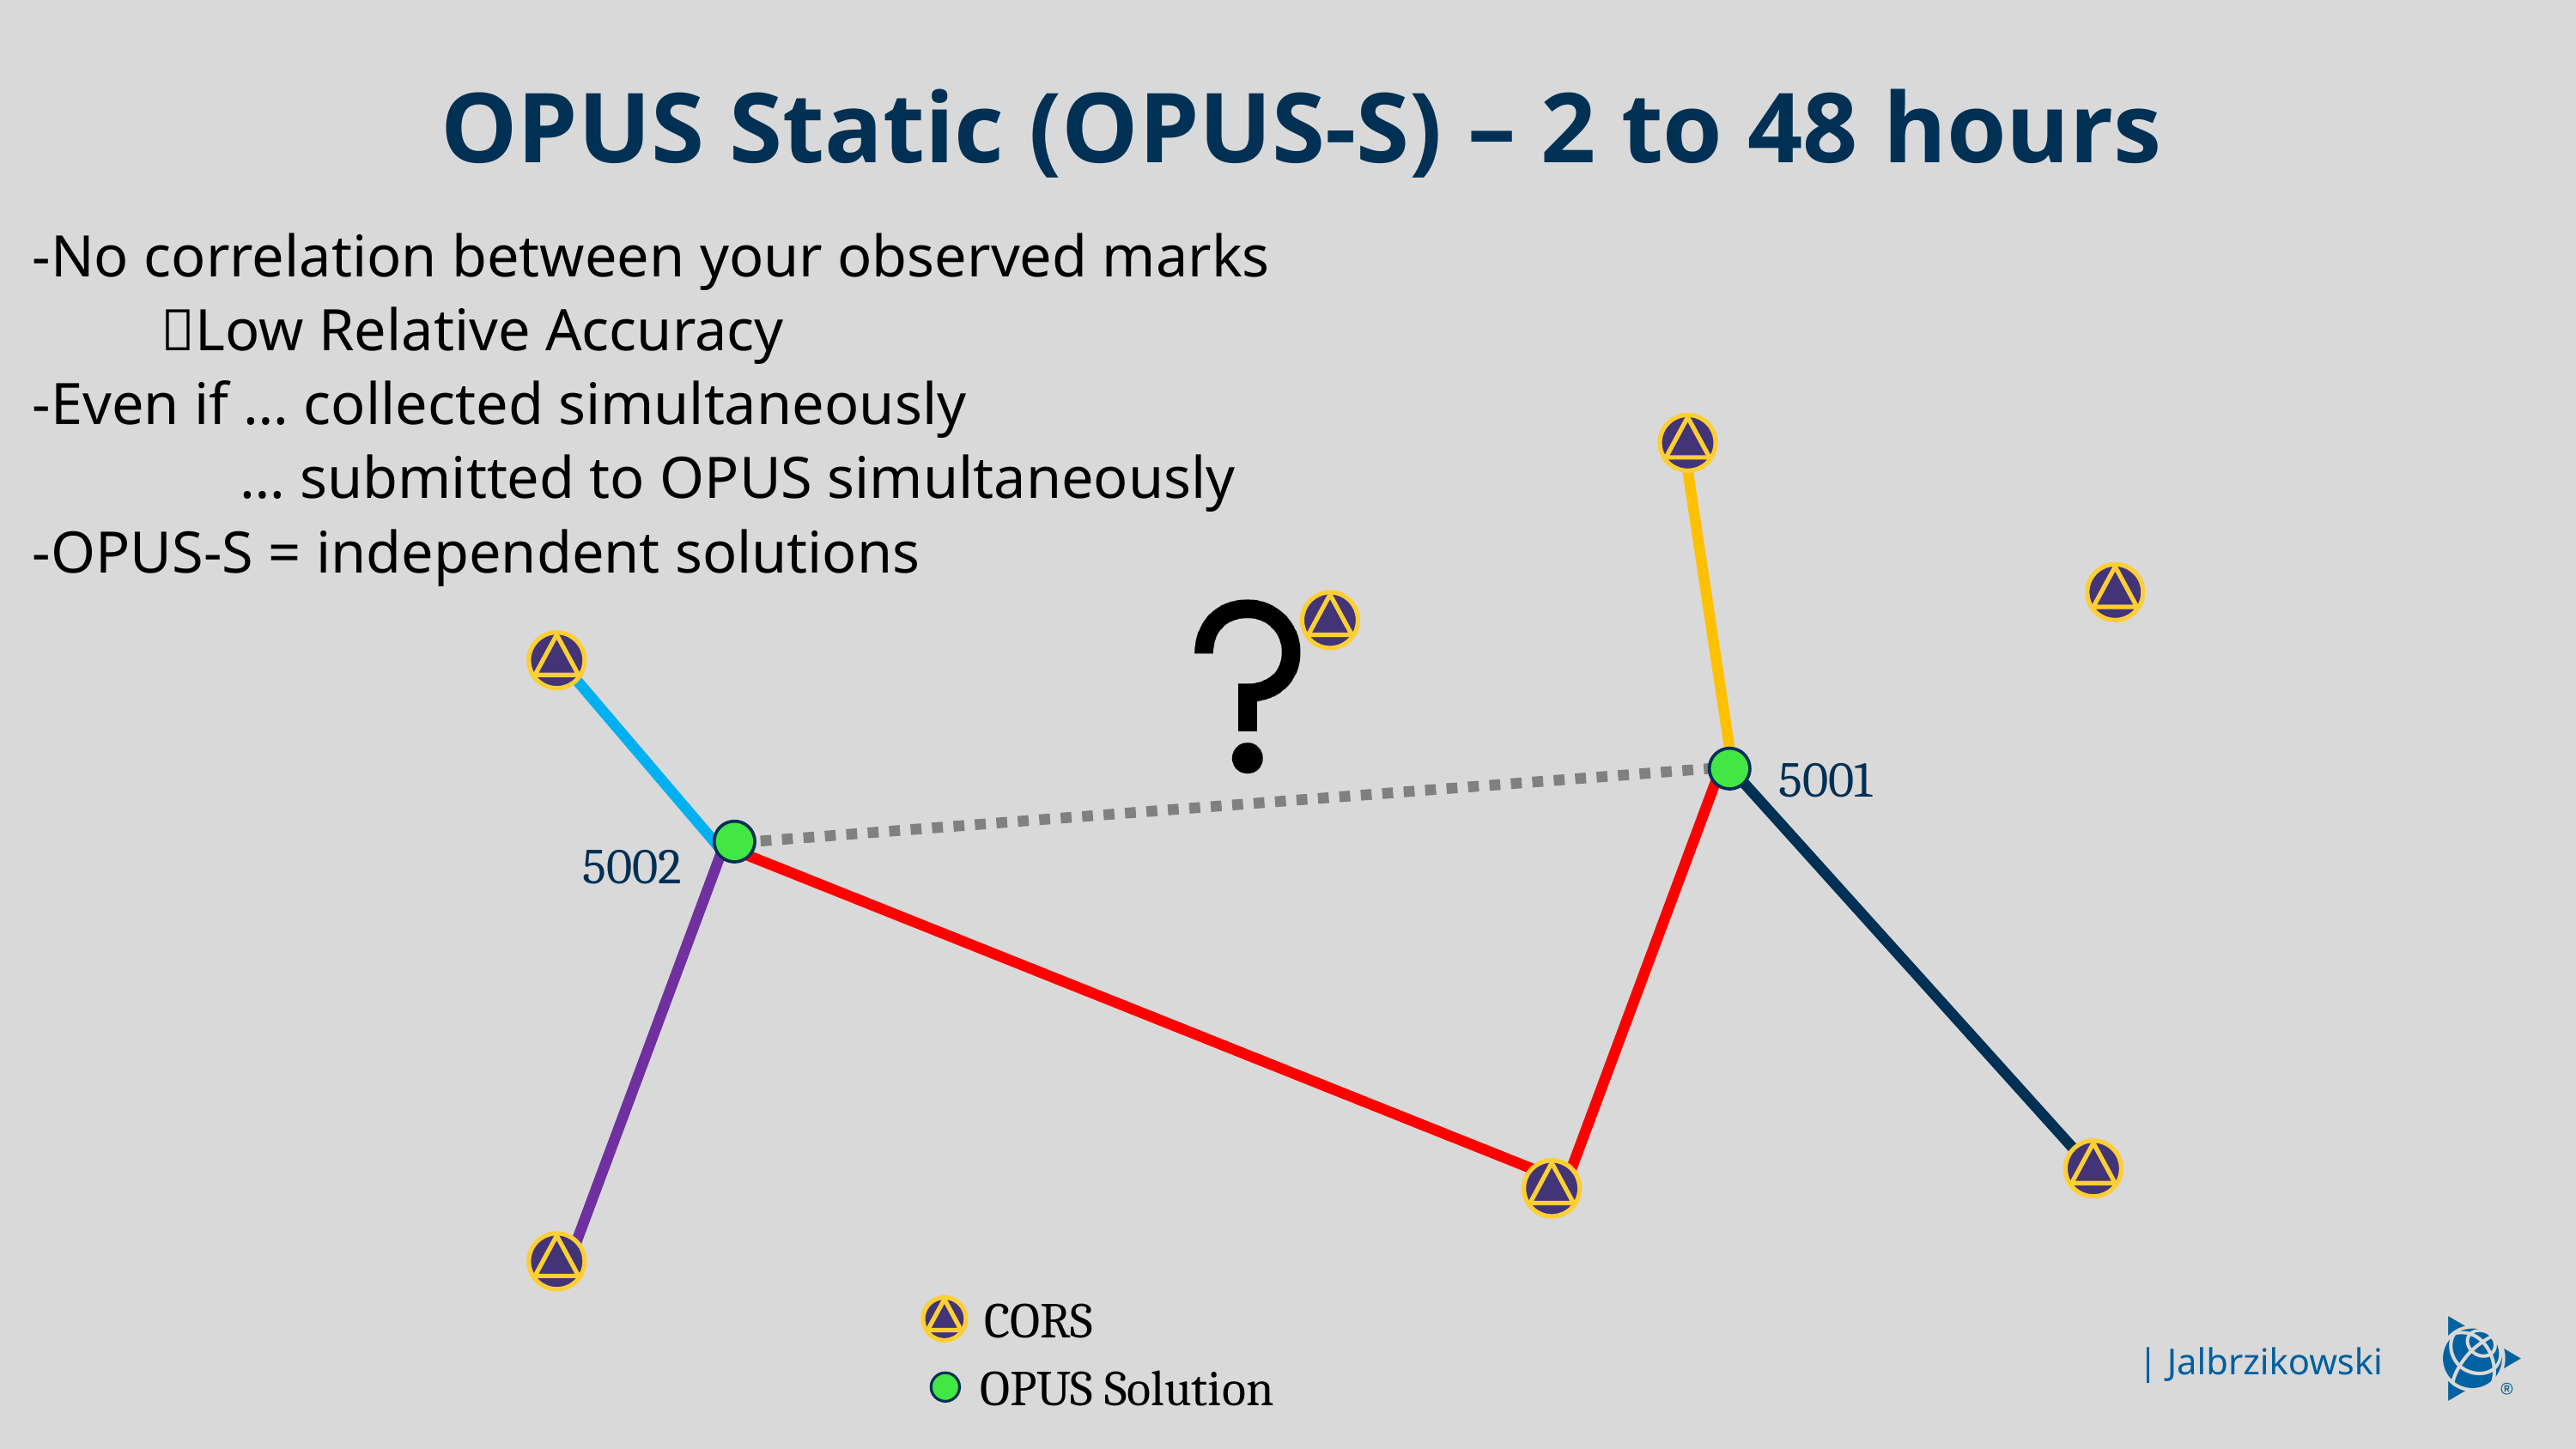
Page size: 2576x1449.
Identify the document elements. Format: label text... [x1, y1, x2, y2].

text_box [528, 632, 586, 688]
picture [2443, 1316, 2521, 1401]
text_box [1571, 782, 1716, 1169]
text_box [1659, 415, 1716, 471]
text_box [1707, 746, 1753, 791]
text_box 5002 [569, 827, 695, 900]
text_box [2065, 1140, 2122, 1197]
text_box 5001 [1765, 740, 1886, 781]
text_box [1523, 1160, 1580, 1217]
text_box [1743, 782, 2075, 1149]
picture [1134, 573, 1361, 799]
text_box OPUS Static (OPUS-S) – 2 to 48 hours [270, 67, 2334, 181]
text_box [748, 855, 1533, 1169]
subtitle | Jalbrzikowski [191, 1264, 2384, 1449]
text_box -No correlation between your observed marks Low Relative Accuracy -Even if … collected simultaneously … submitted to OPUS simultaneously -OPUS-S = independent solutions [19, 213, 1455, 650]
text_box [922, 1297, 967, 1341]
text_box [576, 680, 714, 842]
text_box [929, 1371, 962, 1404]
text_box OPUS Solution [967, 1349, 1342, 1422]
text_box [576, 855, 720, 1242]
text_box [754, 768, 1710, 842]
text_box [713, 819, 756, 864]
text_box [1687, 470, 1730, 749]
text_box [2087, 564, 2144, 621]
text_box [528, 1233, 586, 1290]
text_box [1302, 591, 1358, 649]
text_box CORS [971, 1282, 1106, 1355]
